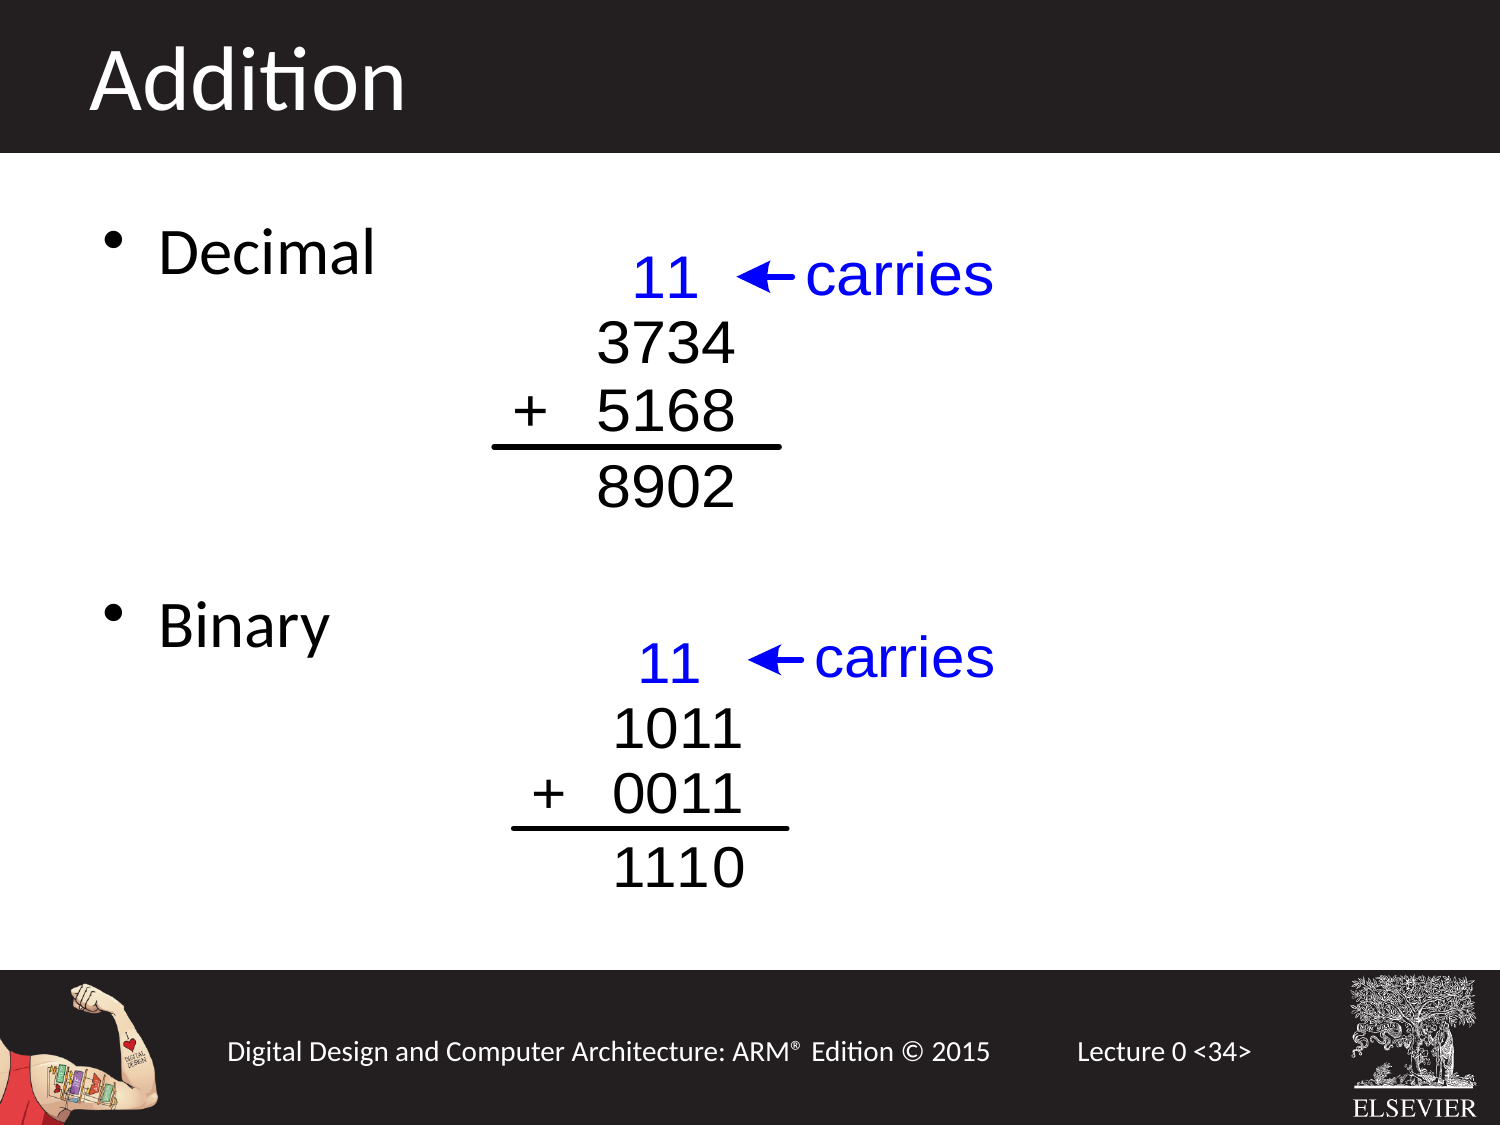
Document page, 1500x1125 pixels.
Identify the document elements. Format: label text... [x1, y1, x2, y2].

picture [1350, 974, 1477, 1117]
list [479, 223, 1013, 540]
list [499, 608, 1013, 918]
text_box [87, 174, 1413, 1025]
text_box Decimal Binary [87, 1025, 1413, 1050]
text_box Addition [75, 11, 1375, 136]
picture [0, 979, 163, 1125]
